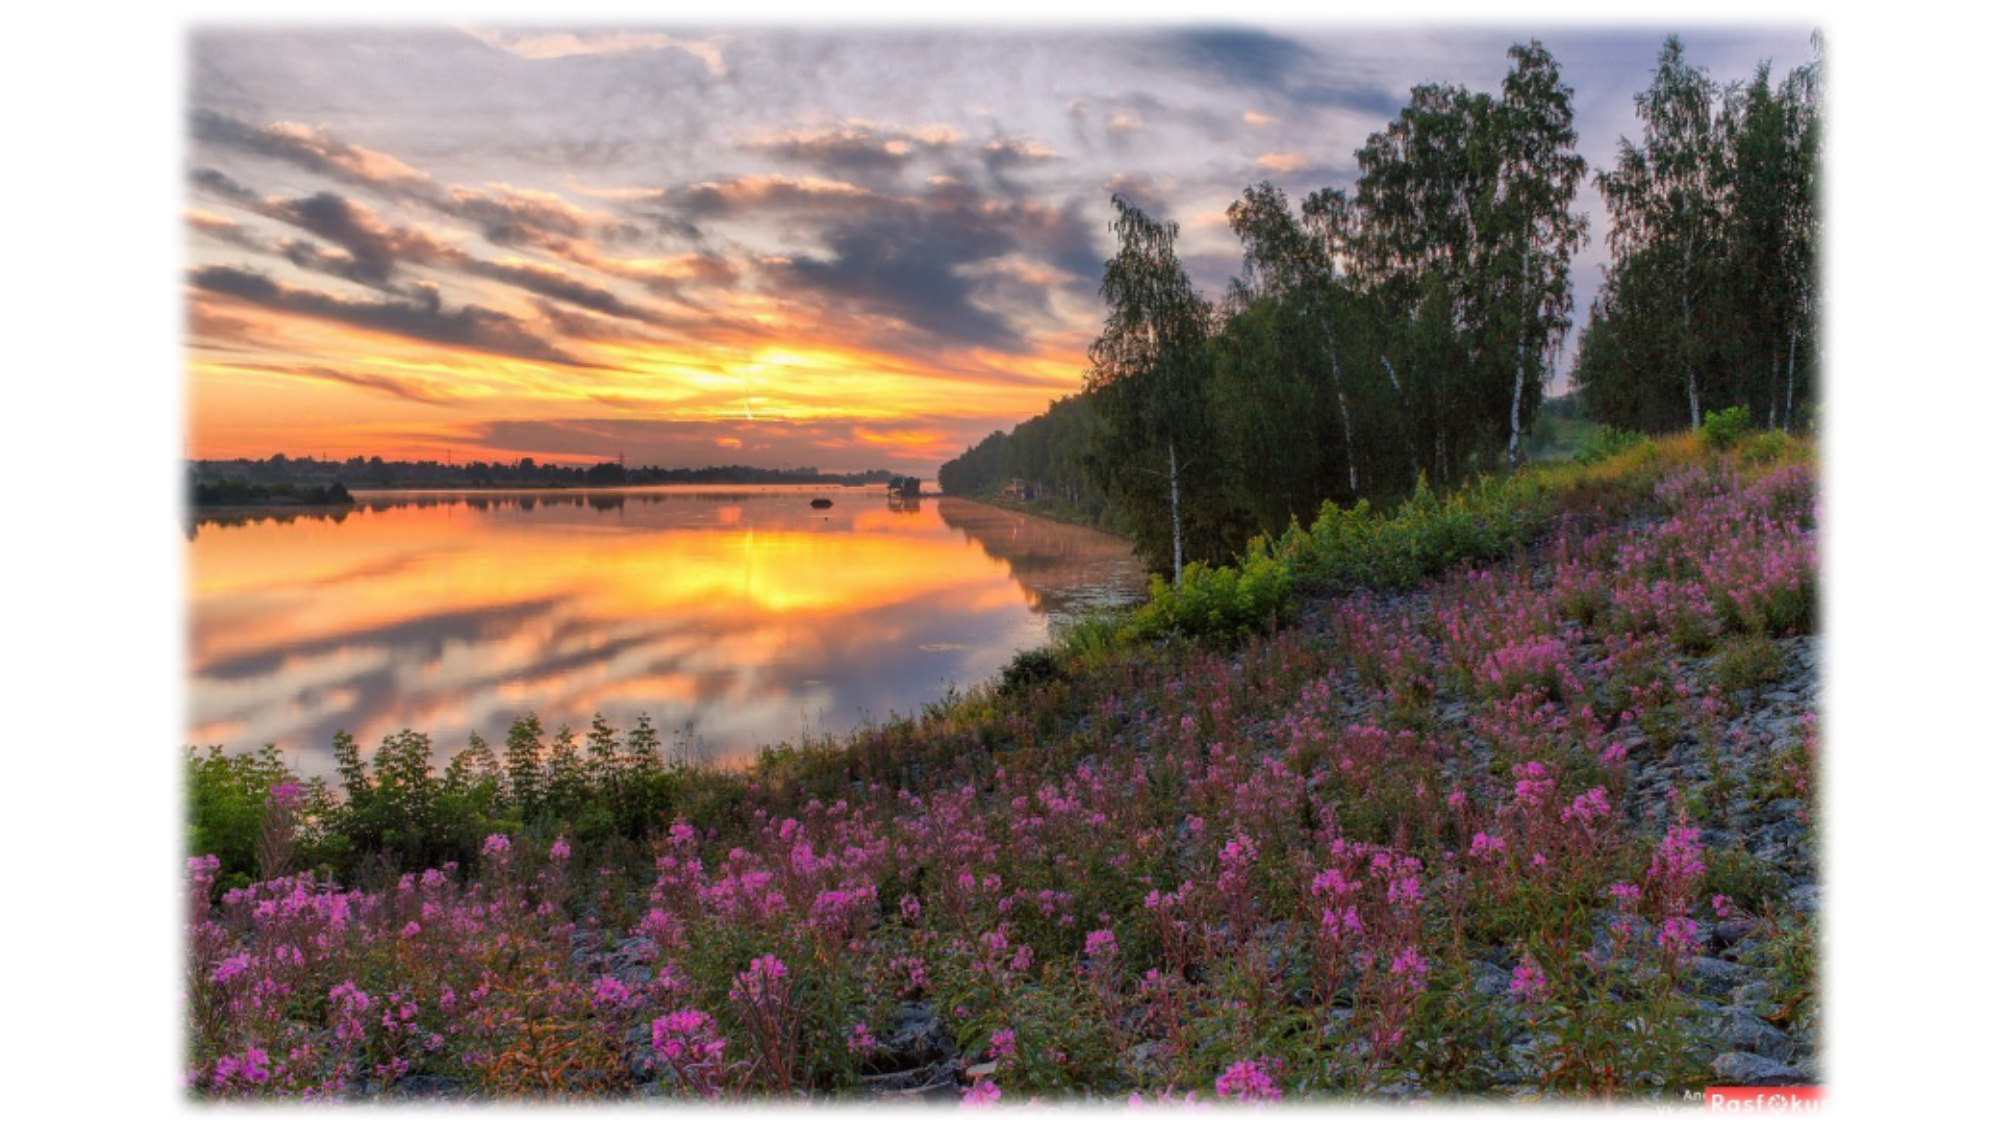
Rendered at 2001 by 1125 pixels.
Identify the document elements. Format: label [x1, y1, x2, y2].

picture [170, 10, 1838, 1120]
